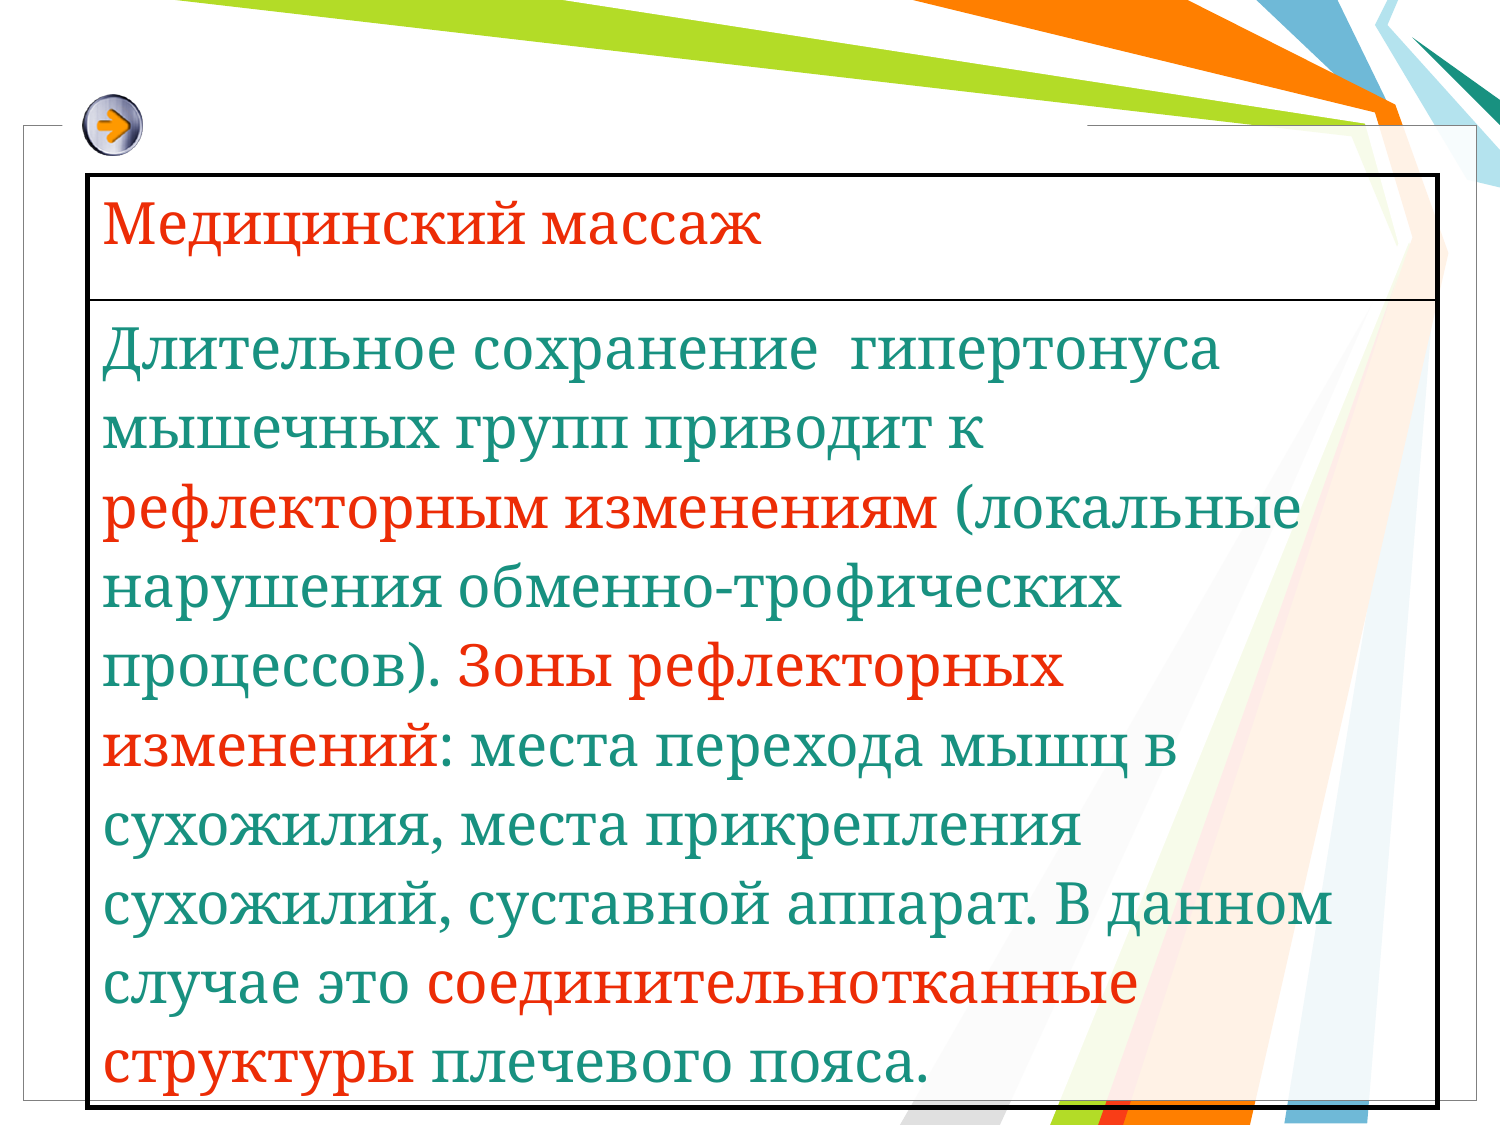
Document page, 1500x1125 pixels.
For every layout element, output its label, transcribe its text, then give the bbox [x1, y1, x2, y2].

table_cell Длительное сохранение гипертонуса мышечных групп приводит к рефлекторным изменениям (локальные нарушения обменно-трофических процессов). Зоны рефлекторных изменений: места перехода мышц в сухожилия, места прикрепления сухожилий, суставной аппарат. В данном случае это соединительнотканные структуры плечевого пояса. [90, 301, 1435, 1105]
picture [82, 94, 143, 156]
table_header Медицинский массаж [90, 177, 1435, 299]
